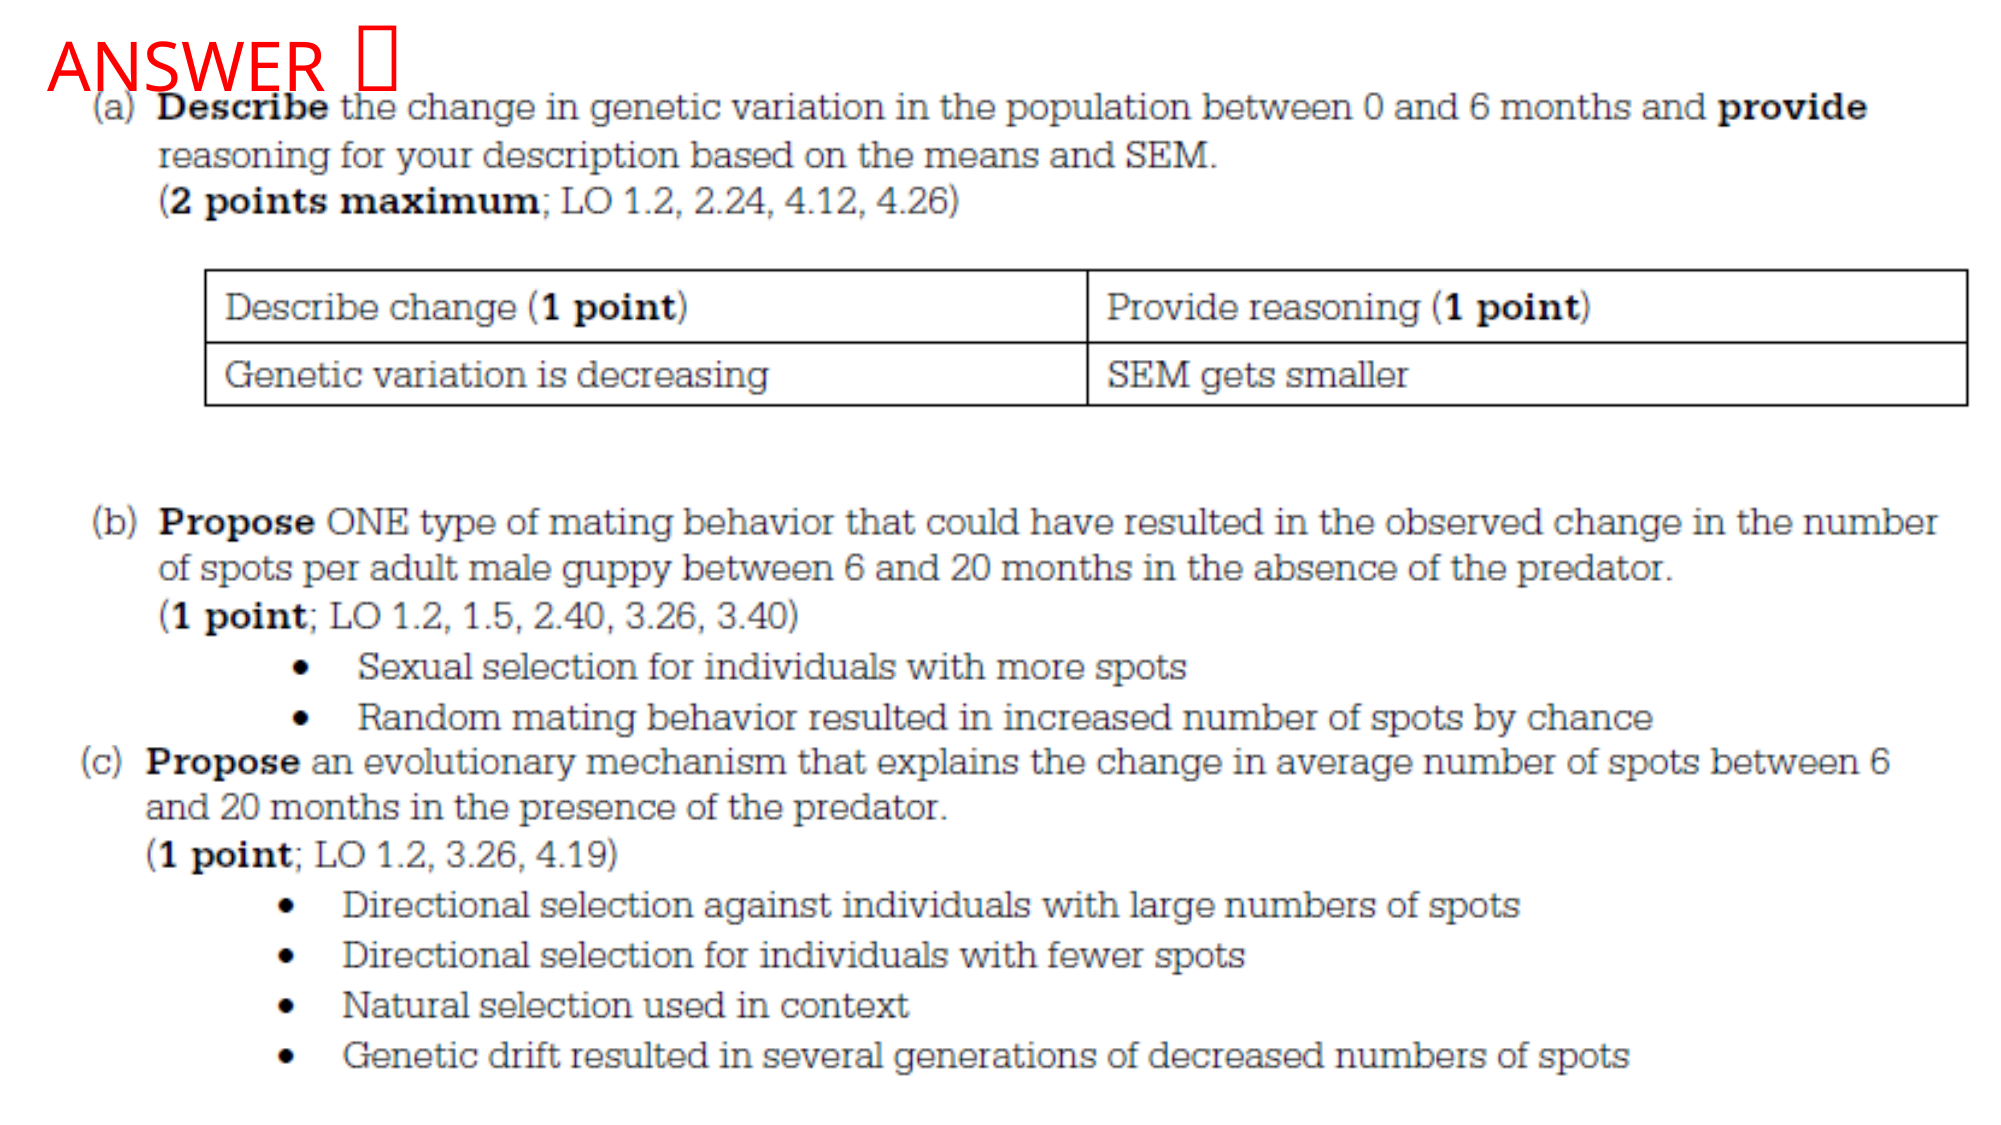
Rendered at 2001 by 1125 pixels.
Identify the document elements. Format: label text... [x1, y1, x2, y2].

text_box ANSWER  [32, 0, 522, 123]
picture [70, 67, 1992, 1102]
